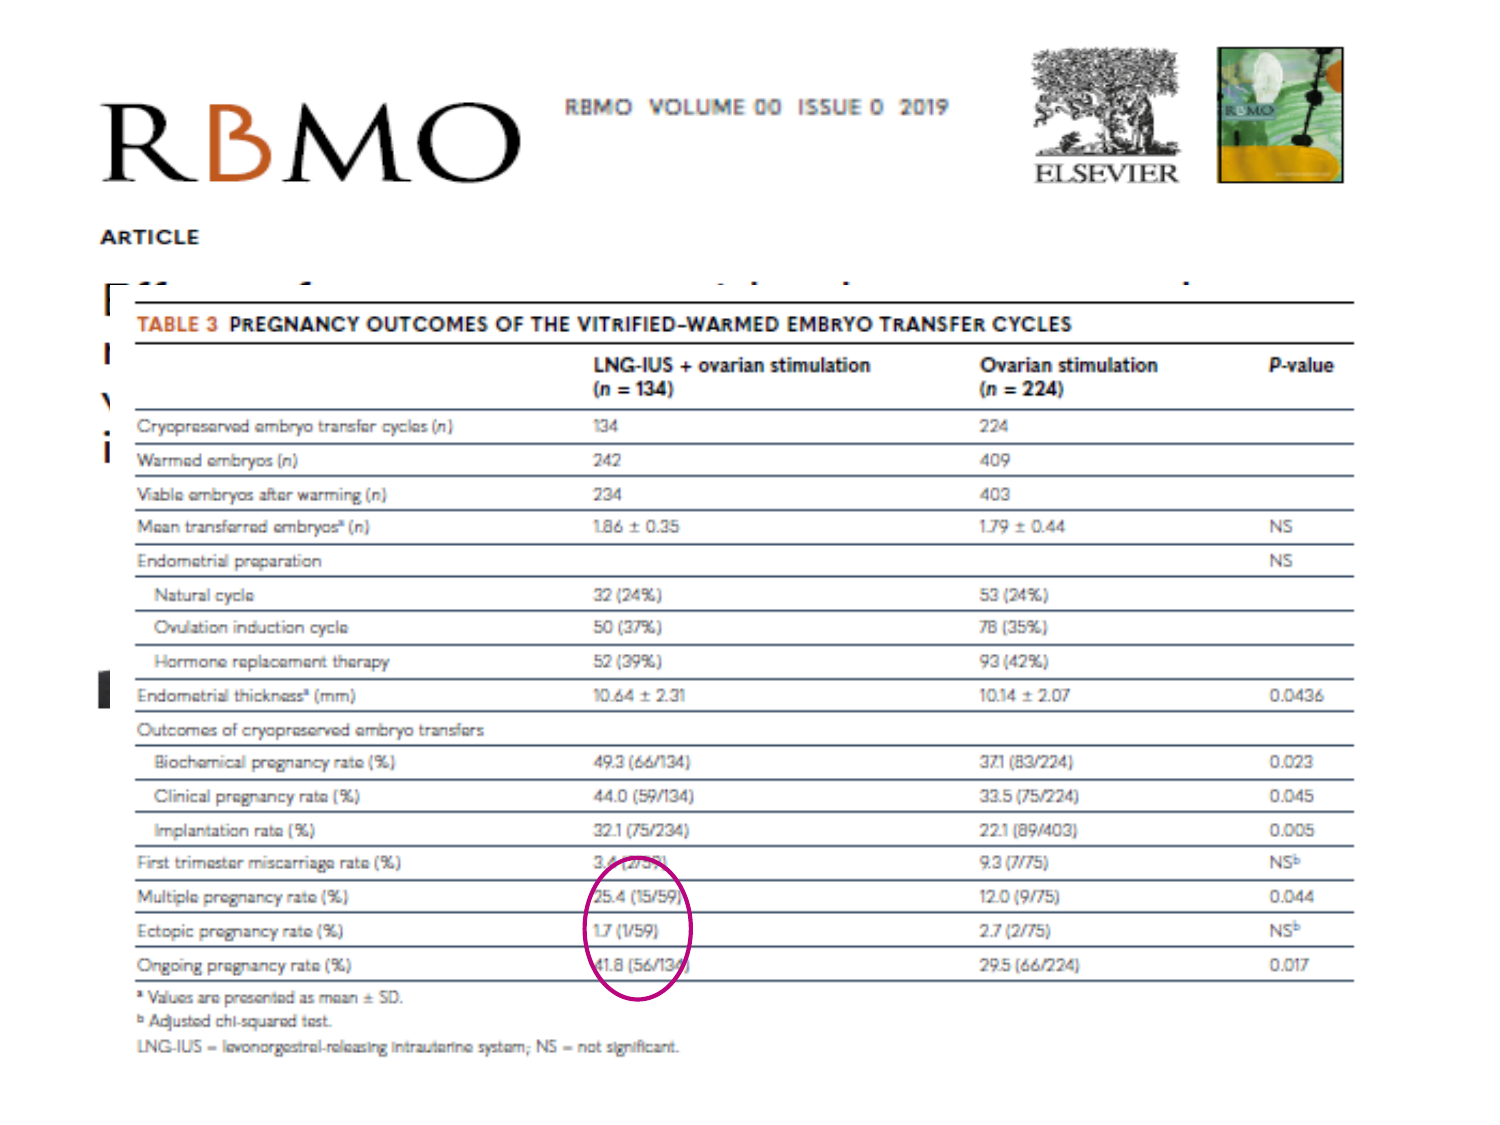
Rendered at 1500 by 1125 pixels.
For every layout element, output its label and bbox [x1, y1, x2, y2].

picture [64, 42, 1391, 1083]
